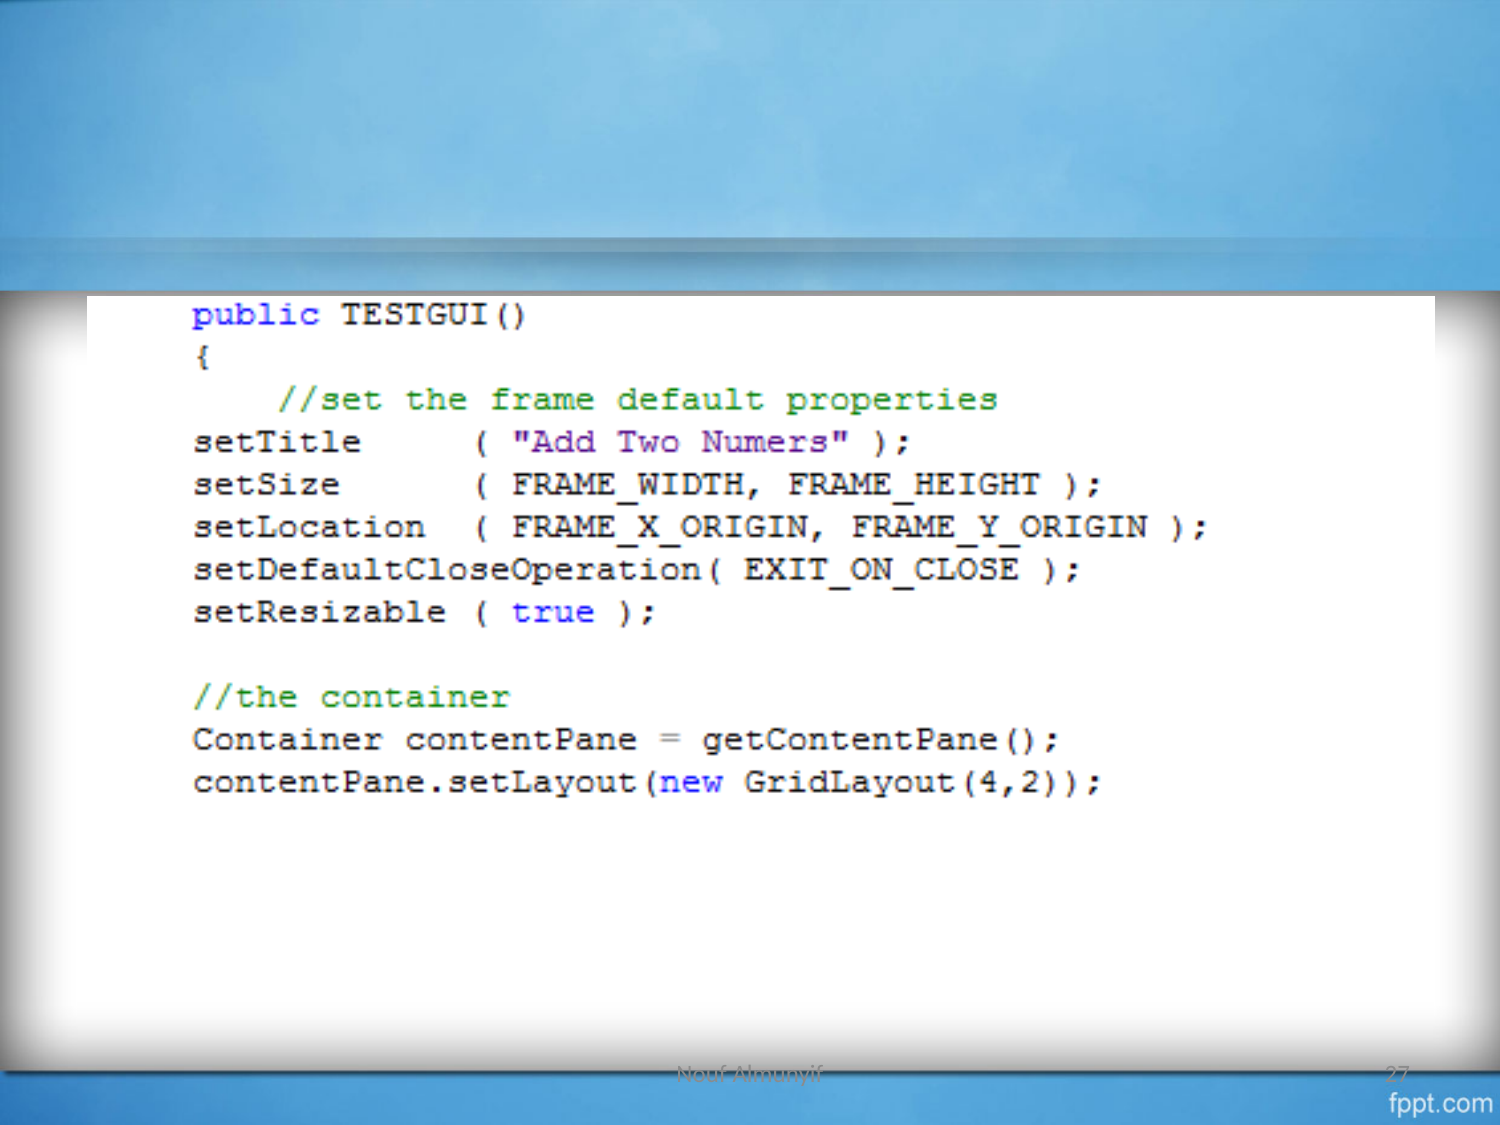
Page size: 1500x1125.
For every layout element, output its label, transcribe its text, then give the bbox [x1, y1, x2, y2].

slide_number 27 [1074, 1042, 1425, 1103]
picture [0, 0, 1500, 1125]
footer Nouf Almunyif [512, 1042, 988, 1103]
